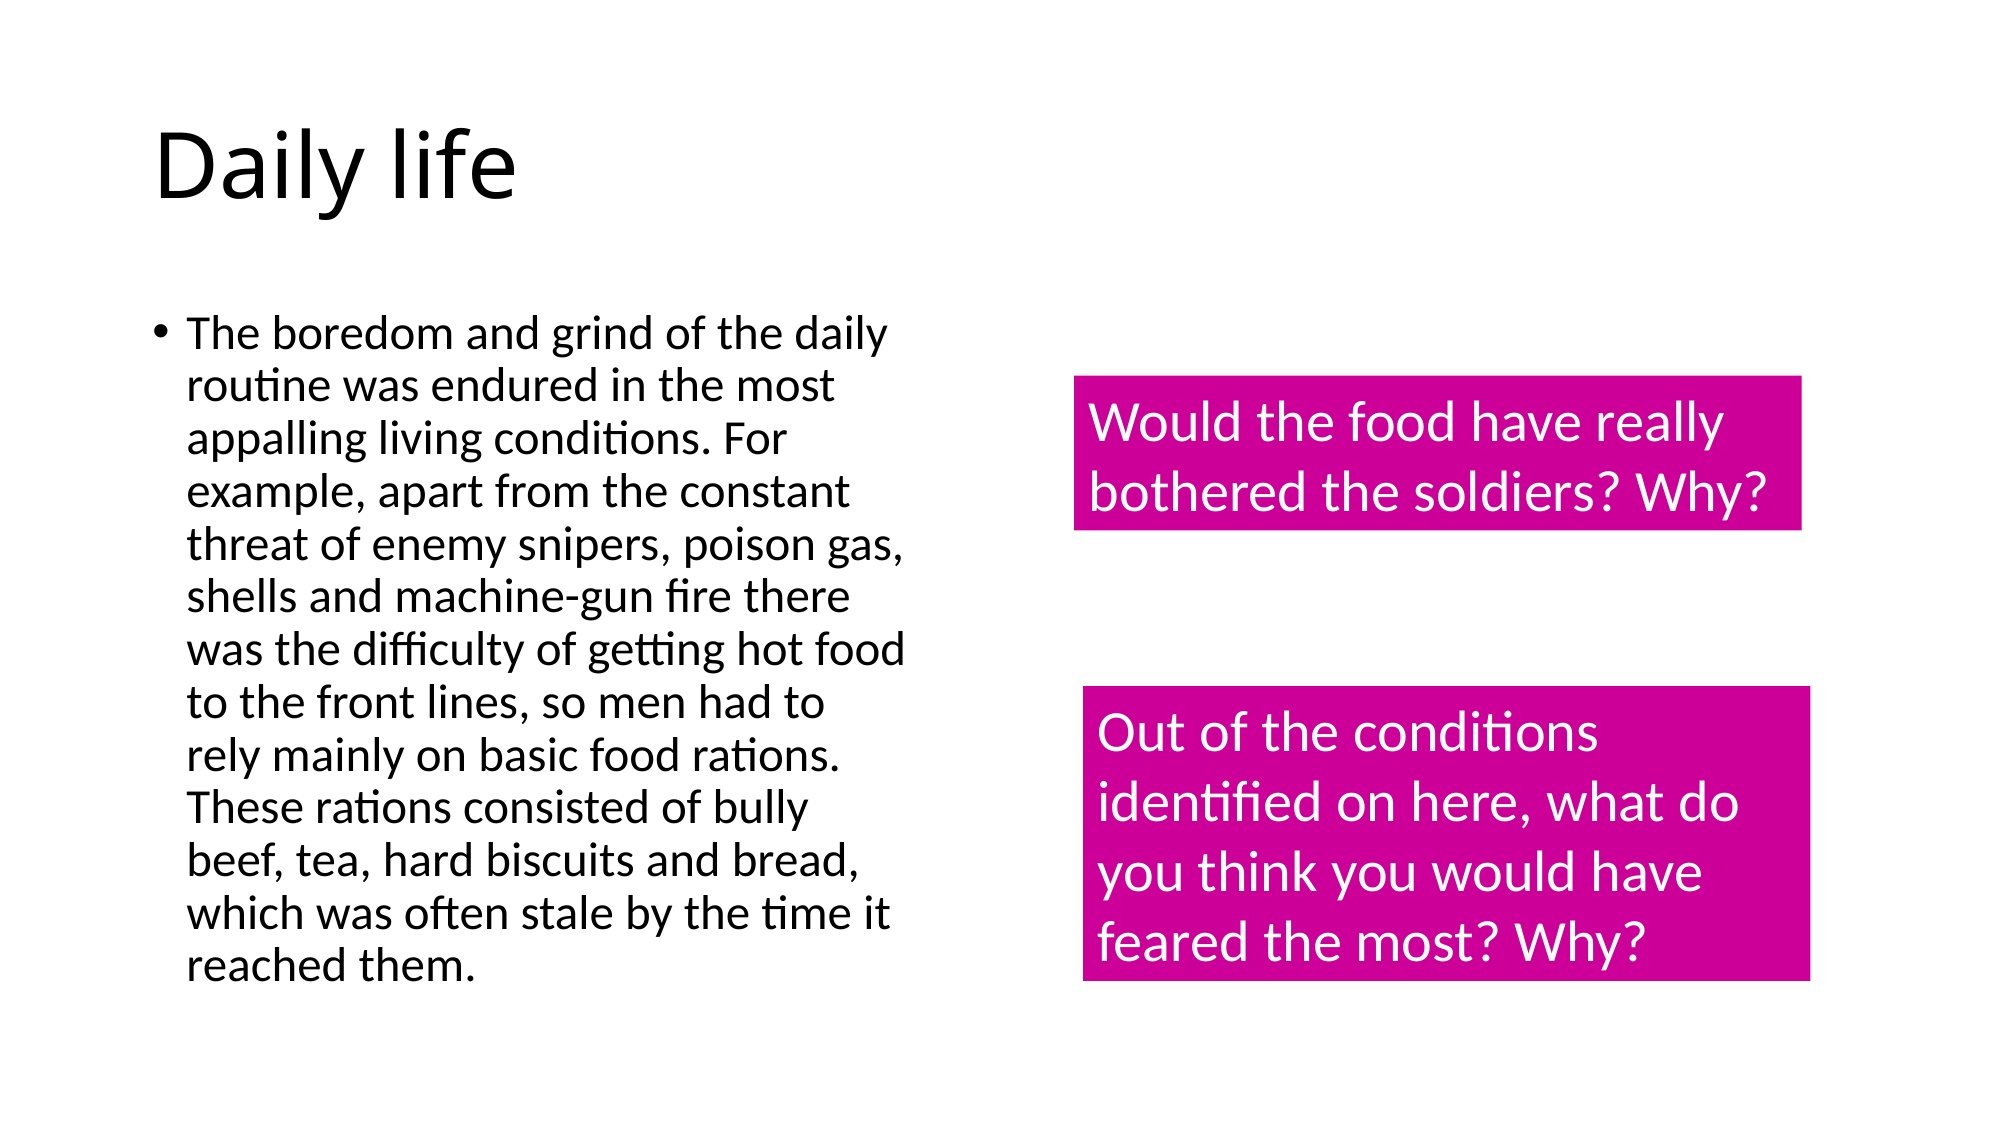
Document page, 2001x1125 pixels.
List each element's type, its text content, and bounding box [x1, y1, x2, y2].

title Daily life [137, 59, 1863, 278]
text_box Would the food have really bothered the soldiers? Why? [1074, 375, 1802, 531]
list The boredom and grind of the daily routine was endured in the most appalling living conditions. For example, apart from the constant threat of enemy snipers, poison gas, shells and machine-gun fire there was the difficulty of getting hot food to the front lines, so men had to rely mainly on basic food rations. These rations consisted of bully beef, tea, hard biscuits and bread, which was often stale by the time it reached them. [137, 299, 925, 1014]
text_box Out of the conditions identified on here, what do you think you would have feared the most? Why? [1083, 686, 1811, 981]
